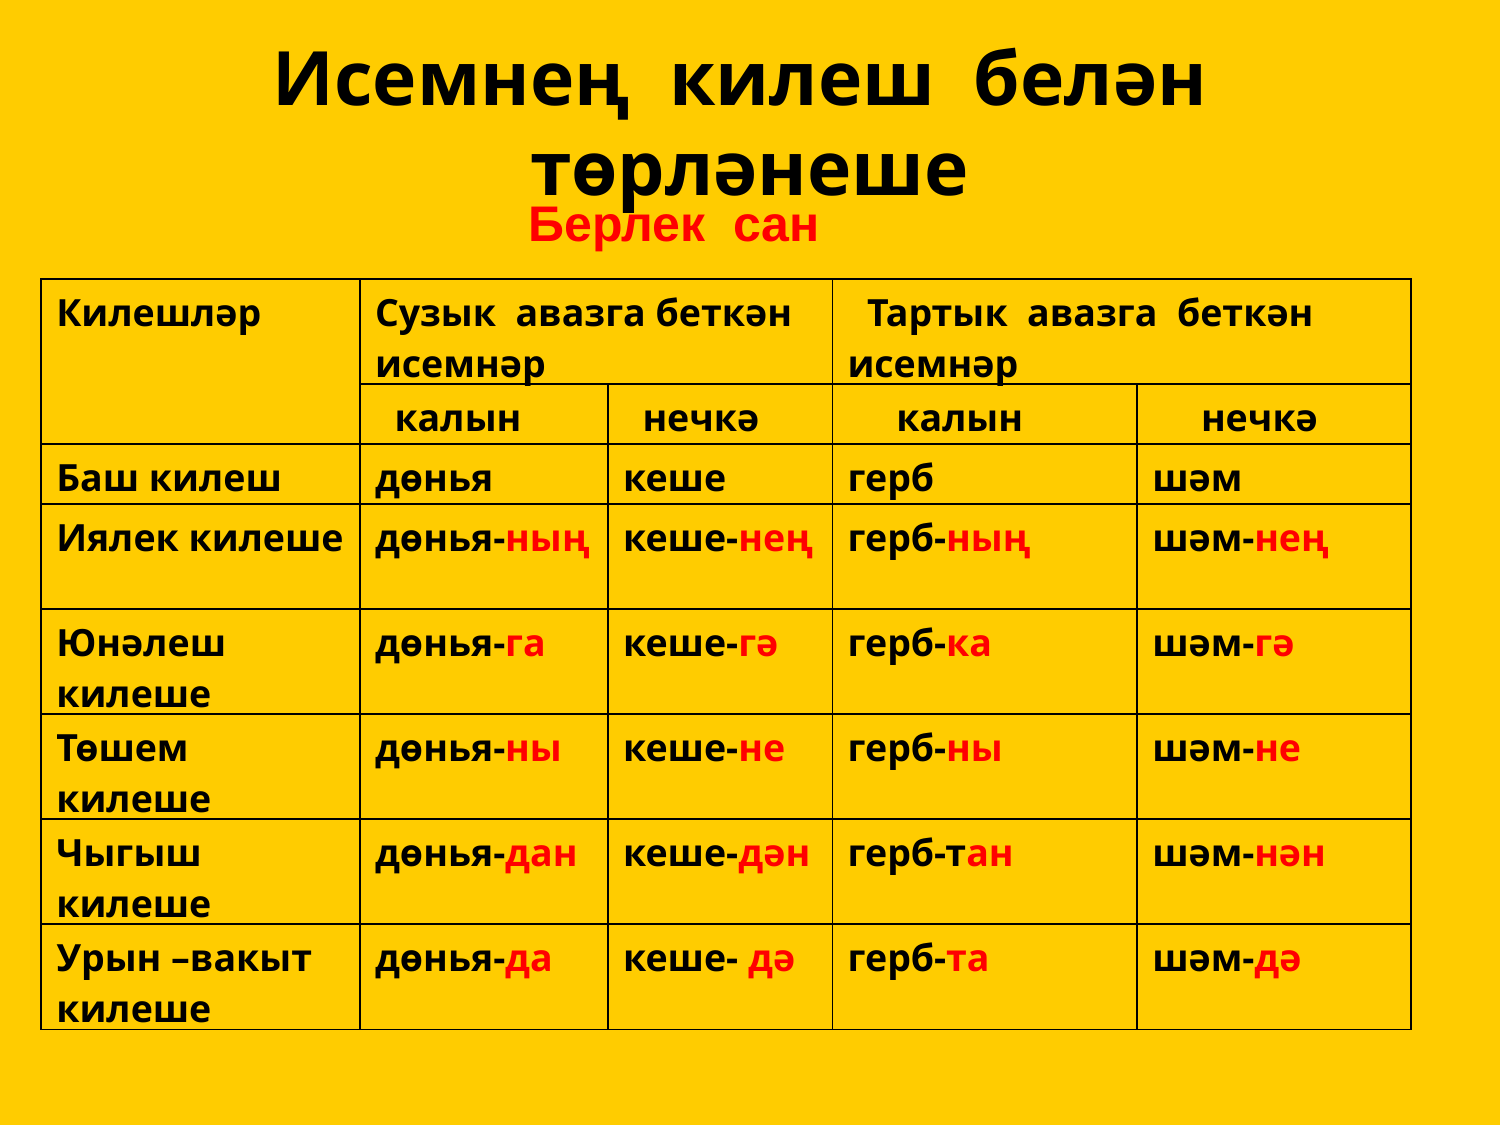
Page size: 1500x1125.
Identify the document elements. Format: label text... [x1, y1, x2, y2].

table_cell дөнья-ның [361, 505, 607, 608]
text_box Берлек сан [513, 184, 963, 260]
table_cell шәм-нең [1138, 505, 1410, 608]
table_cell кеше-не [609, 715, 832, 818]
table_cell Төшем килеше [42, 715, 359, 818]
table_cell шәм-нән [1138, 820, 1410, 923]
table_cell кеше- дә [609, 925, 832, 1029]
table_cell Иялек килеше [42, 505, 359, 608]
title Исемнең килеш белән төрләнеше [75, 45, 1425, 197]
table_cell шәм-гә [1138, 610, 1410, 713]
table_cell герб-та [833, 925, 1136, 1029]
table_cell калын [361, 385, 607, 443]
table_cell шәм [1138, 445, 1410, 503]
table_cell кеше-дән [609, 820, 832, 923]
table_cell Урын –вакыт килеше [42, 925, 359, 1029]
table_cell кеше-гә [609, 610, 832, 713]
table_cell герб [833, 445, 1136, 503]
table_cell Баш килеш [42, 445, 359, 503]
table_cell дөнья-да [361, 925, 607, 1029]
table_cell нечкә [609, 385, 832, 443]
table_cell герб-ка [833, 610, 1136, 713]
table_cell дөнья-ны [361, 715, 607, 818]
table_cell шәм-не [1138, 715, 1410, 818]
table_cell кеше-нең [609, 505, 832, 608]
table_cell кеше [609, 445, 832, 503]
table_cell Юнәлеш килеше [42, 610, 359, 713]
table_cell калын [833, 385, 1136, 443]
table_cell шәм-дә [1138, 925, 1410, 1029]
table_cell герб-ны [833, 715, 1136, 818]
table_header Килешләр [42, 280, 359, 443]
table_cell дөнья-дан [361, 820, 607, 923]
table_header Сузык авазга беткән исемнәр [361, 280, 832, 383]
table_cell Чыгыш килеше [42, 820, 359, 923]
table_cell герб-тан [833, 820, 1136, 923]
table_cell нечкә [1138, 385, 1410, 443]
table_cell дөнья-га [361, 610, 607, 713]
table_cell дөнья [361, 445, 607, 503]
table_cell герб-ның [833, 505, 1136, 608]
table_header Тартык авазга беткән исемнәр [833, 280, 1410, 383]
